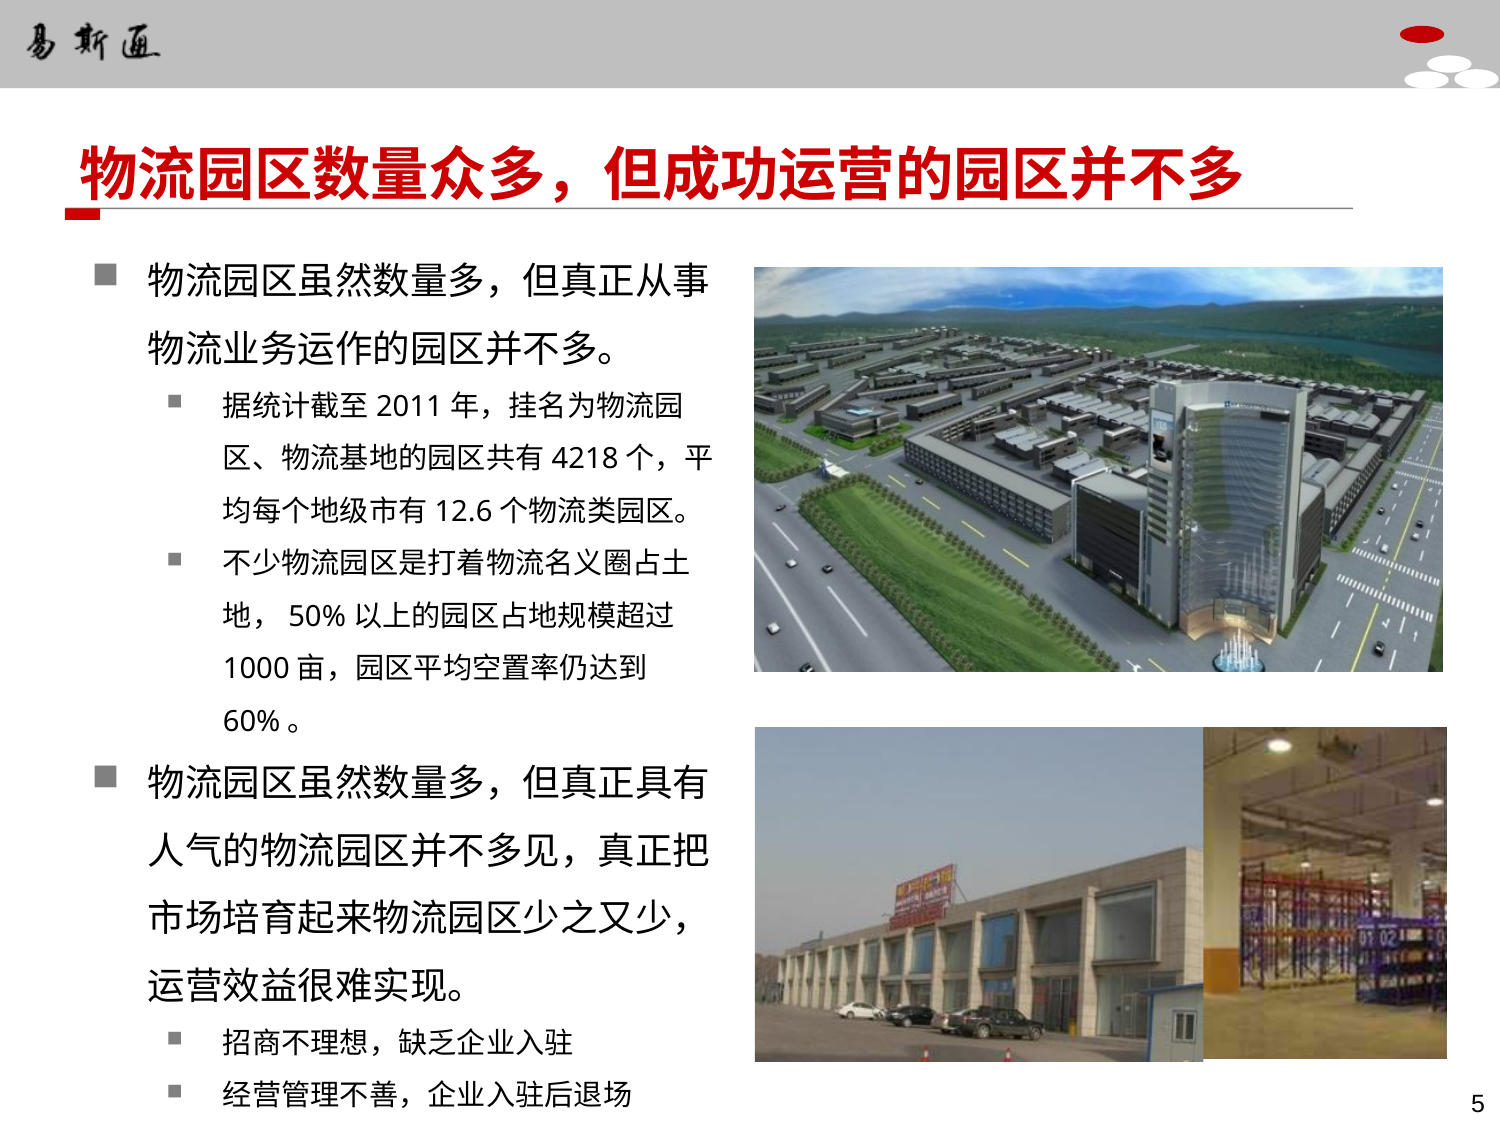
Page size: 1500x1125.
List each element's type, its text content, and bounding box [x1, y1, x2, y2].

slide_number 4 [1435, 1049, 1500, 1125]
text_box [64, 208, 101, 220]
picture [754, 266, 1443, 672]
text_box 物流园区虽然数量多，但真正从事物流业务运作的园区并不多。 据统计截至2011年，挂名为物流园区、物流基地的园区共有4218个，平均每个地级市有12.6个物流类园区。 不少物流园区是打着物流名义圈占土地，50%以上的园区占地规模超过1000亩，园区平均空置率仍达到60%。 物流园区虽然数量多，但真正具有人气的物流园区并不多见，真正把市场培育起来物流园区少之又少，运营效益很难实现。 招商不理想，缺乏企业入驻 经营管理不善，企业入驻后退场 入不敷出，投入产出差距大 [76, 227, 739, 1125]
text_box 物流园区数量众多，但成功运营的园区并不多 [64, 101, 1306, 201]
picture [754, 727, 1448, 1062]
picture [16, 16, 167, 72]
